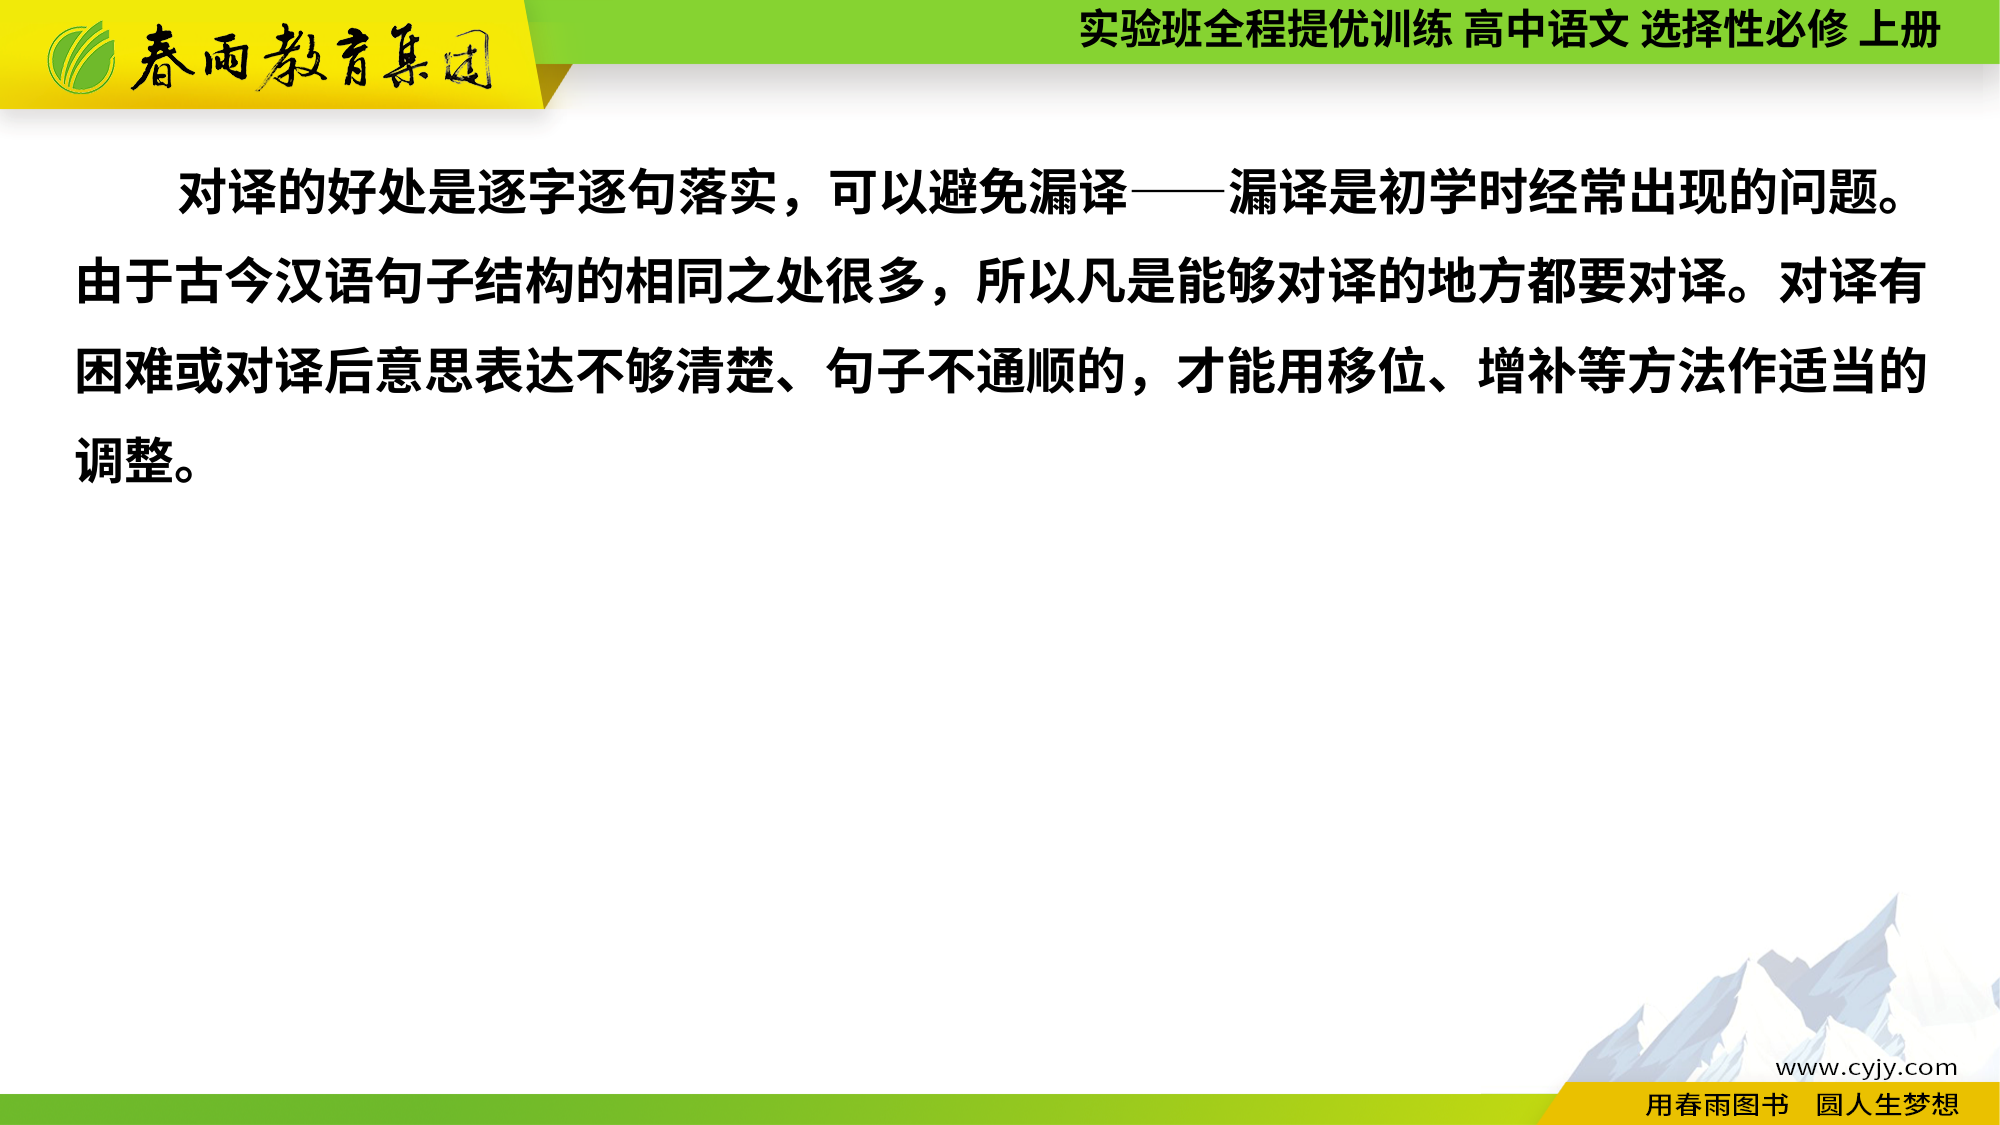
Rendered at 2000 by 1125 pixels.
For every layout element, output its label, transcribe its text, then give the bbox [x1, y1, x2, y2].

list 对译的好处是逐字逐句落实，可以避免漏译——漏译是初学时经常出现的问题。由于古今汉语句子结构的相同之处很多，所以凡是能够对译的地方都要对译。对译有困难或对译后意思表达不够清楚、句子不通顺的，才能用移位、增补等方法作适当的调整。 [59, 122, 1944, 502]
picture [0, 0, 2000, 1125]
